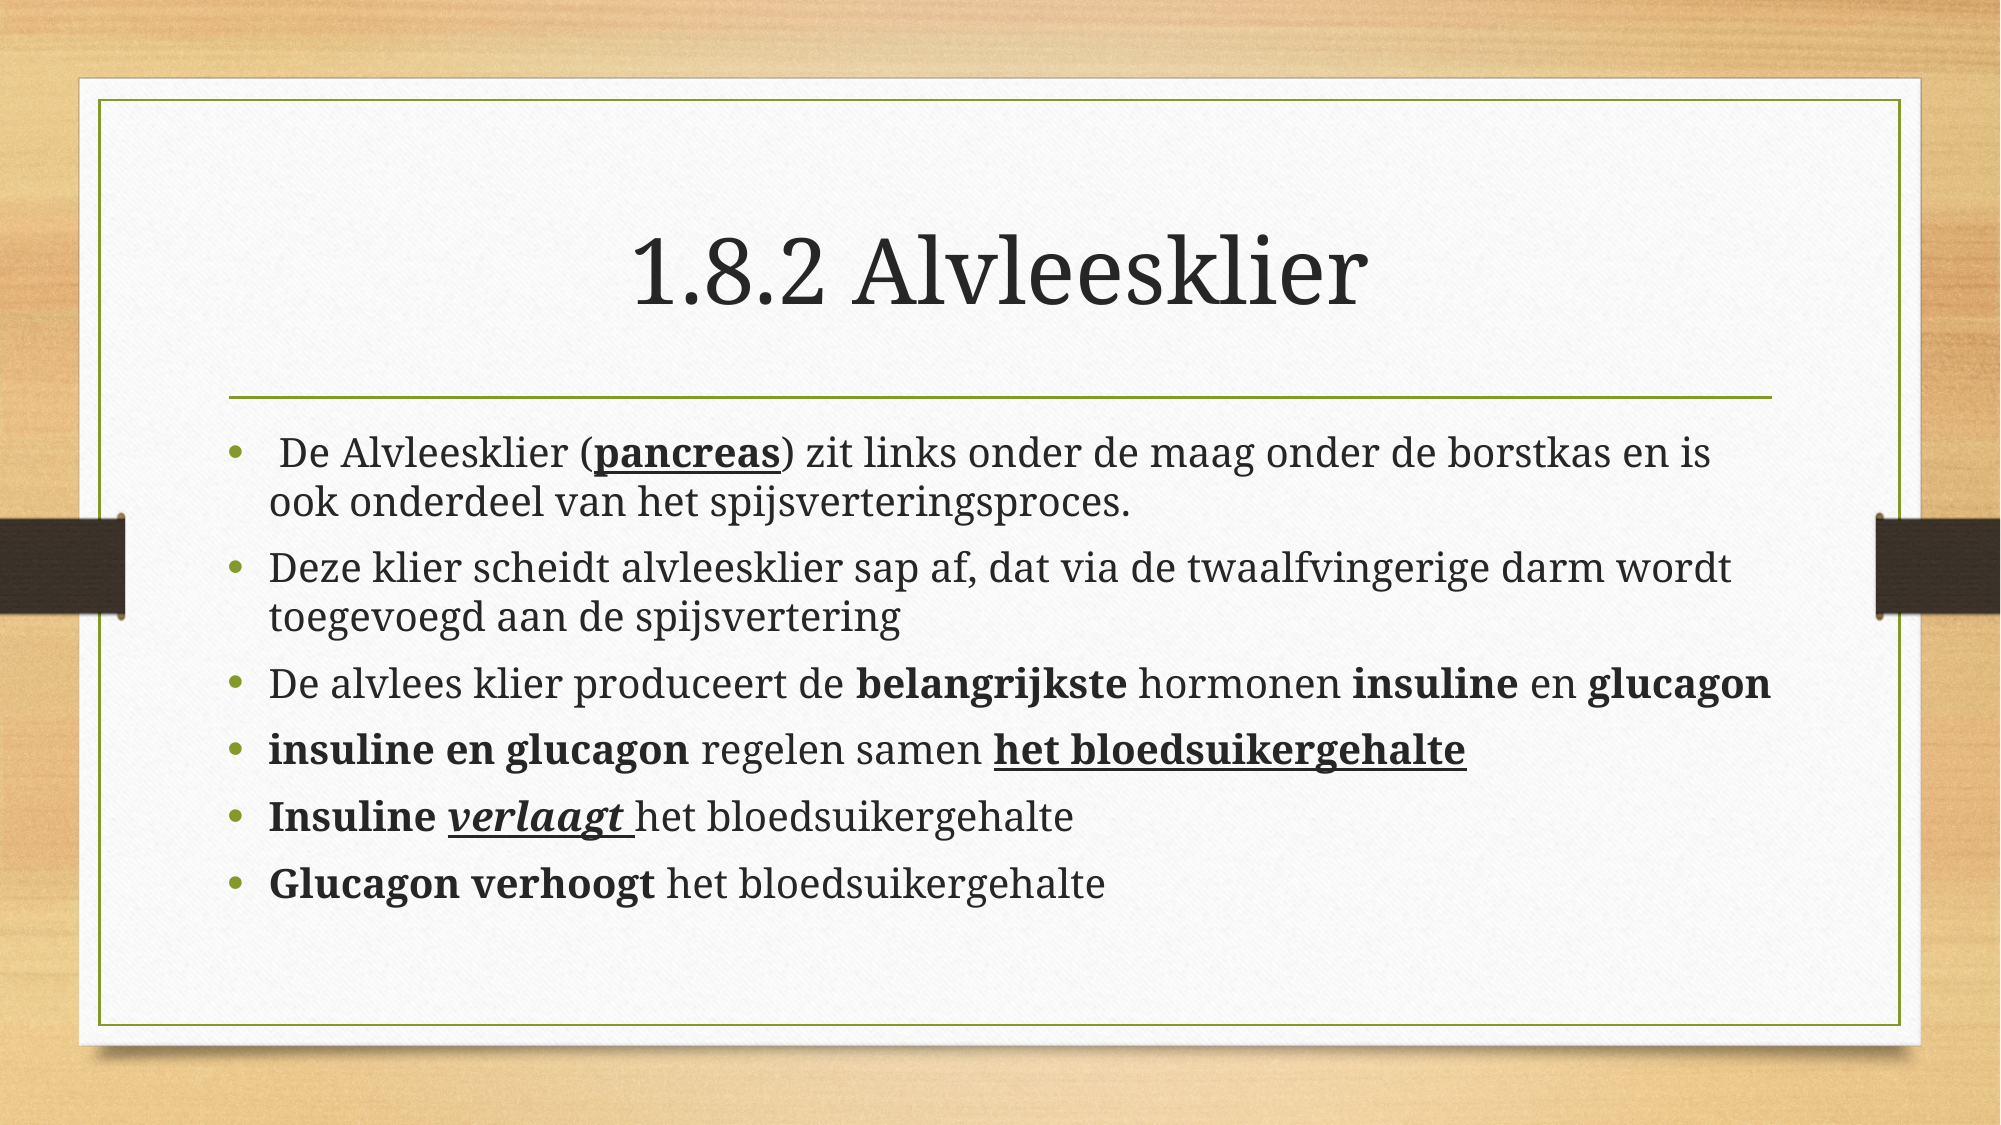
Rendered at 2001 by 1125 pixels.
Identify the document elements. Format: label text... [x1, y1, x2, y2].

picture [0, 0, 2001, 1125]
list De Alvleesklier (pancreas) zit links onder de maag onder de borstkas en is ook onderdeel van het spijsverteringsproces. Deze klier scheidt alvleesklier sap af, dat via de twaalfvingerige darm wordt toegevoegd aan de spijsvertering De alvlees klier produceert de belangrijkste hormonen insuline en glucagon insuline en glucagon regelen samen het bloedsuikergehalte Insuline verlaagt het bloedsuikergehalte Glucagon verhoogt het bloedsuikergehalte [212, 419, 1788, 964]
title 1.8.2 Alvleesklier [212, 161, 1788, 375]
